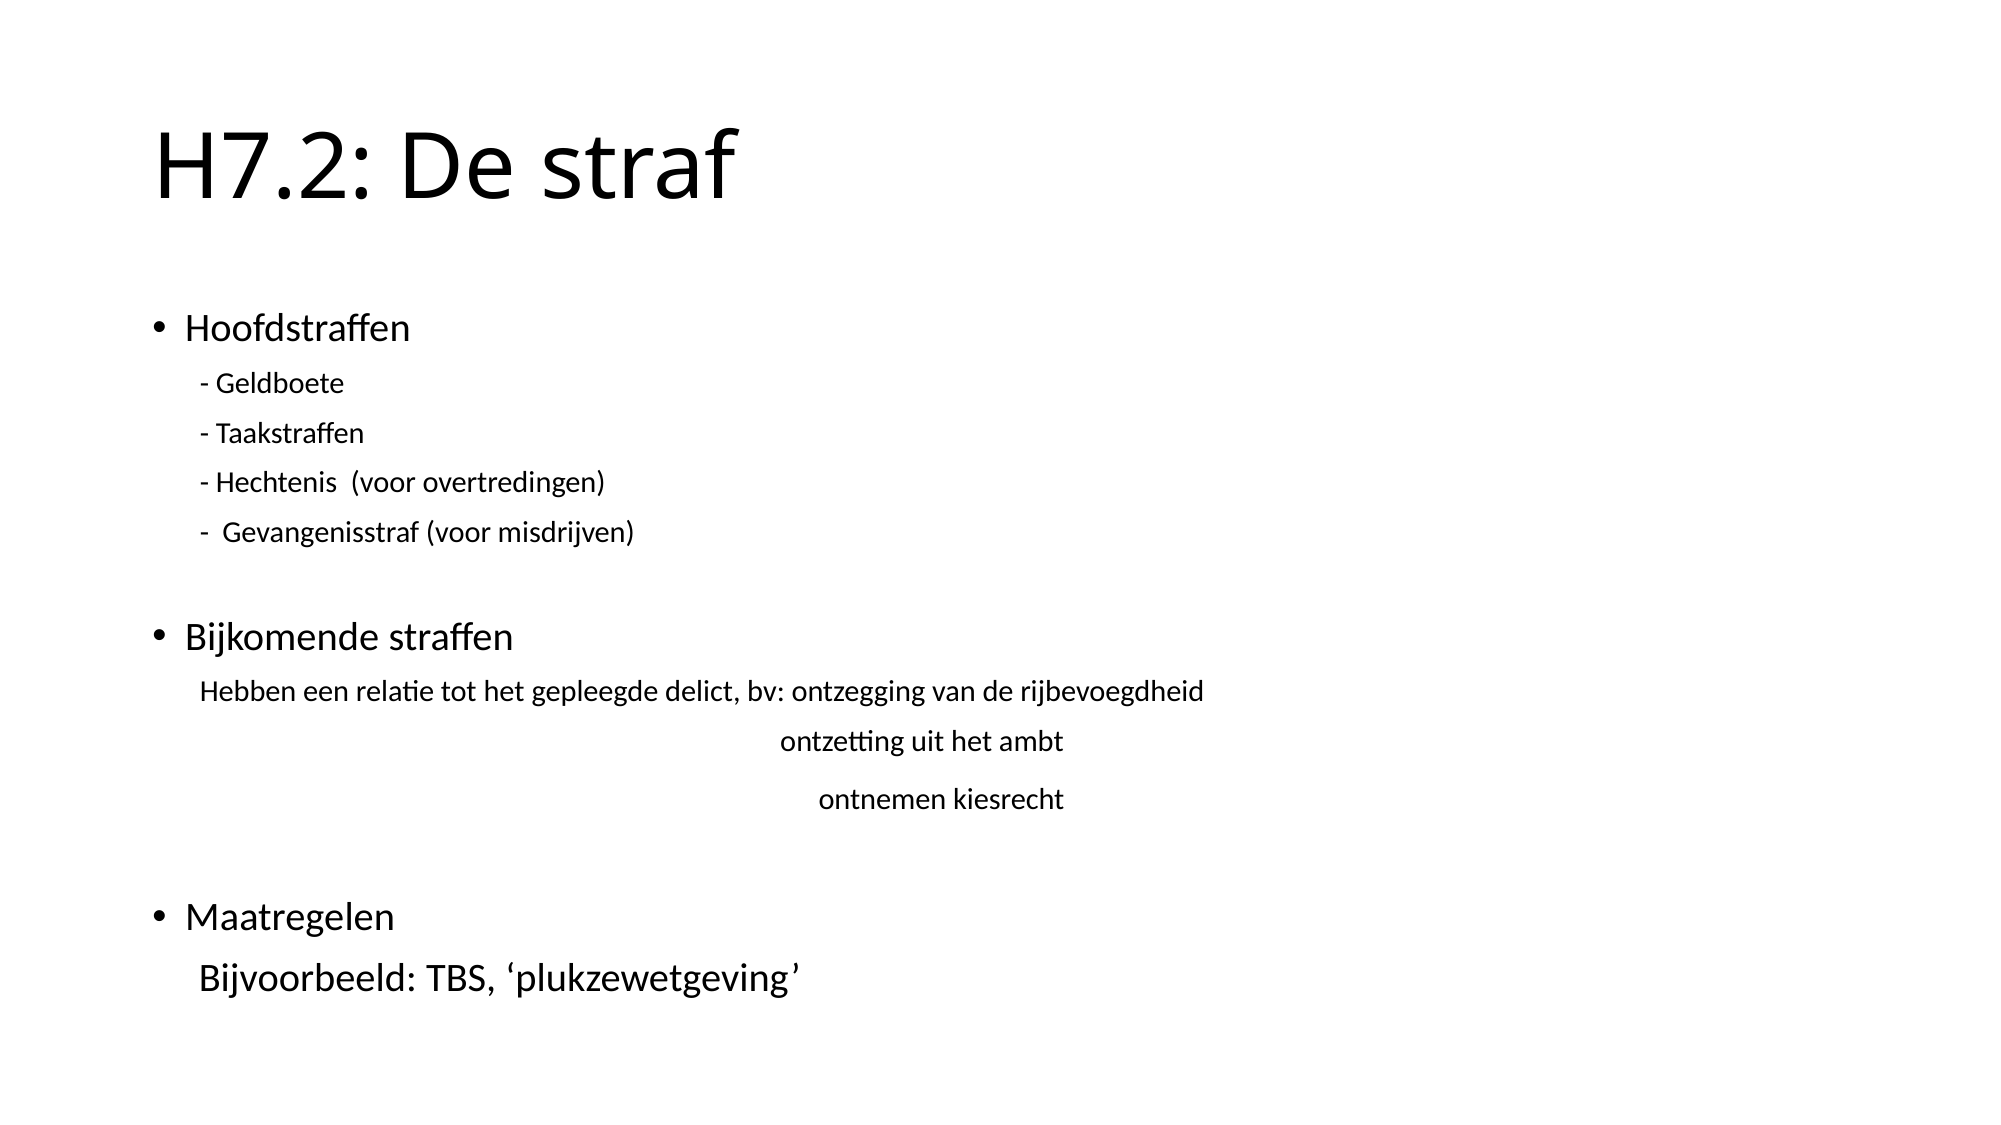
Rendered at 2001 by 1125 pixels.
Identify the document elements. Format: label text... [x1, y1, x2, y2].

title H7.2: De straf [137, 59, 1863, 278]
list Hoofdstraffen - Geldboete - Taakstraffen - Hechtenis (voor overtredingen) - Gevangenisstraf (voor misdrijven) Bijkomende straffen Hebben een relatie tot het gepleegde delict, bv: ontzegging van de rijbevoegdheid ontzetting uit het ambt ontnemen kiesrecht Maatregelen Bijvoorbeeld: TBS, ‘plukzewetgeving’ [137, 299, 1863, 1014]
